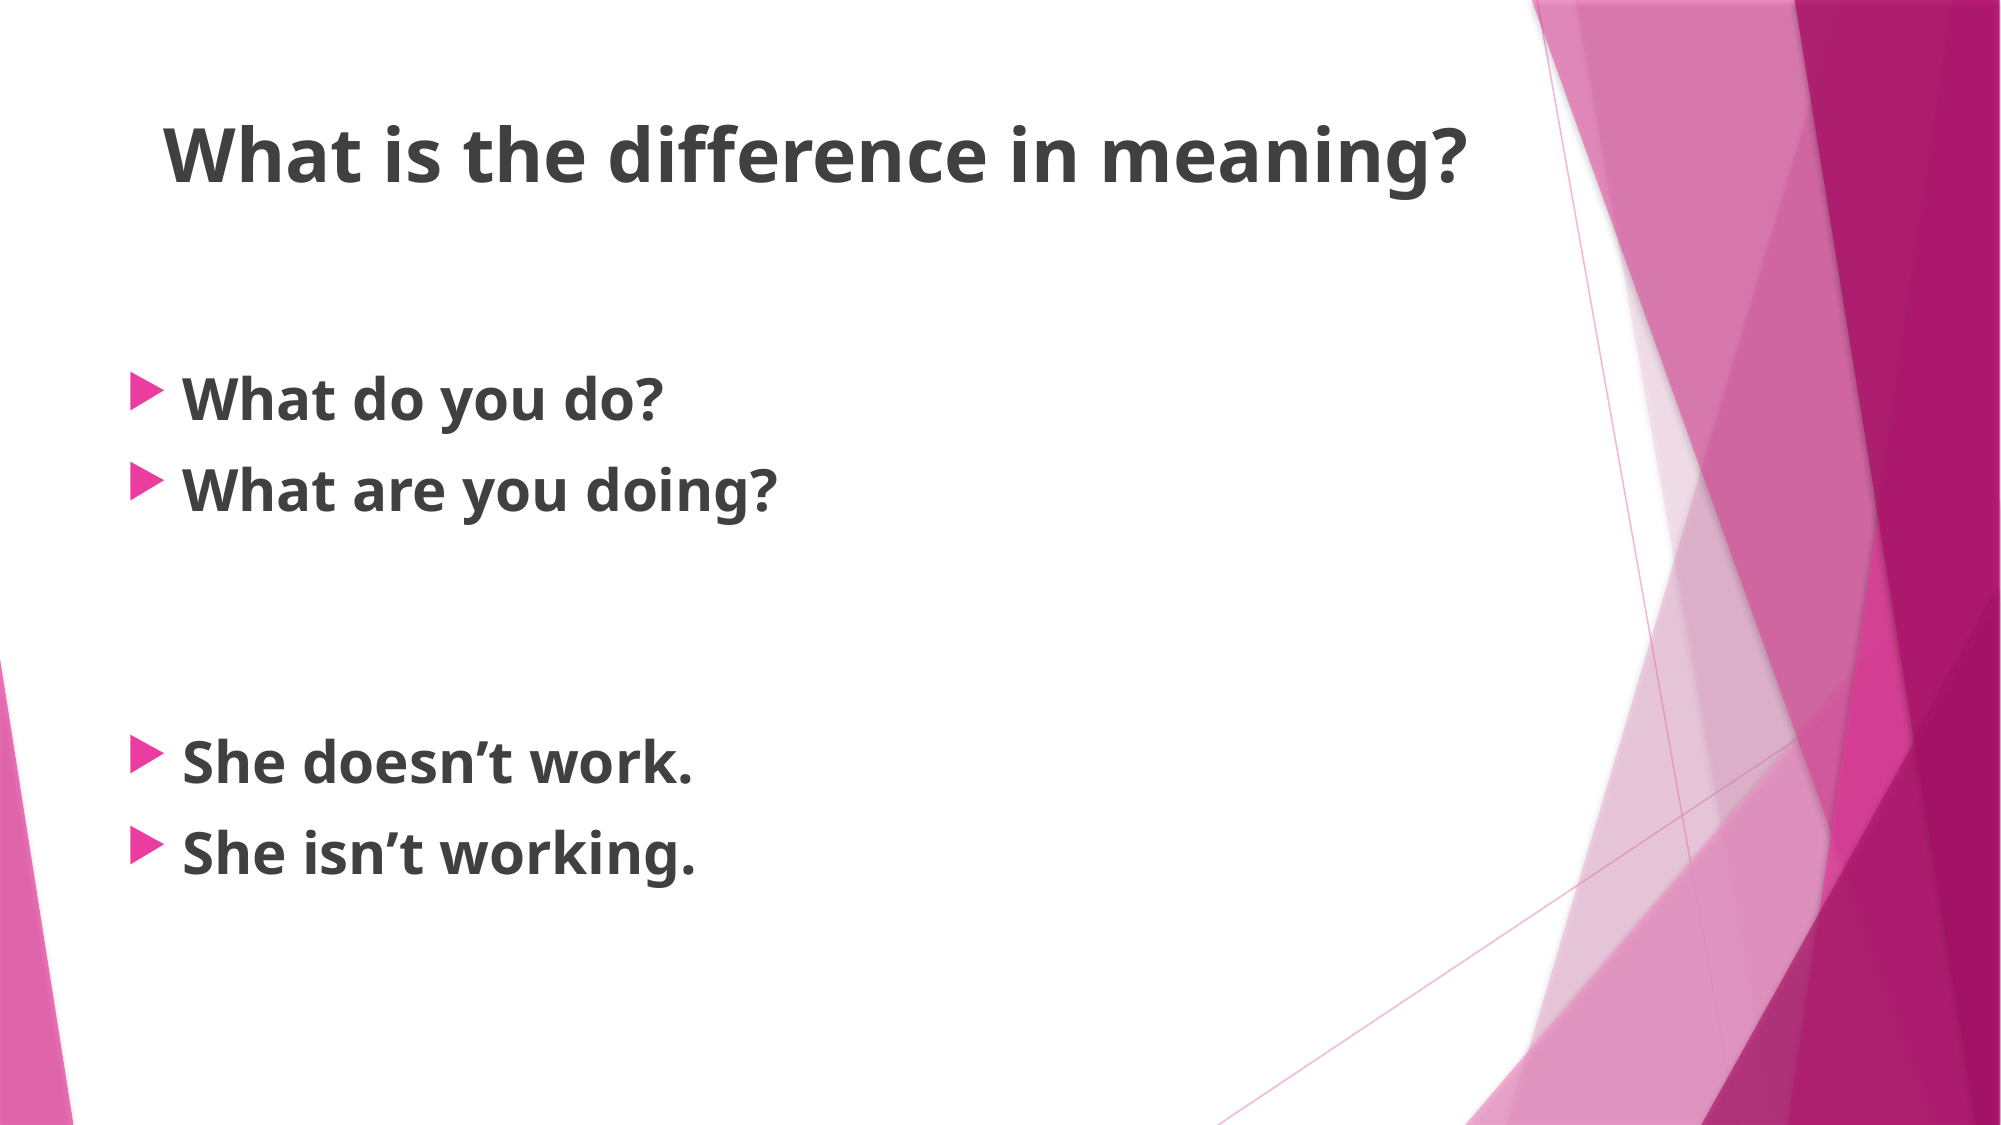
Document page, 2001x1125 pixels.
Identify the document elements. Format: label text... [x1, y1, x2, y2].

list What do you do? What are you doing? She doesn’t work. She isn’t working. [111, 354, 1522, 992]
title What is the difference in meaning? [111, 99, 1522, 317]
